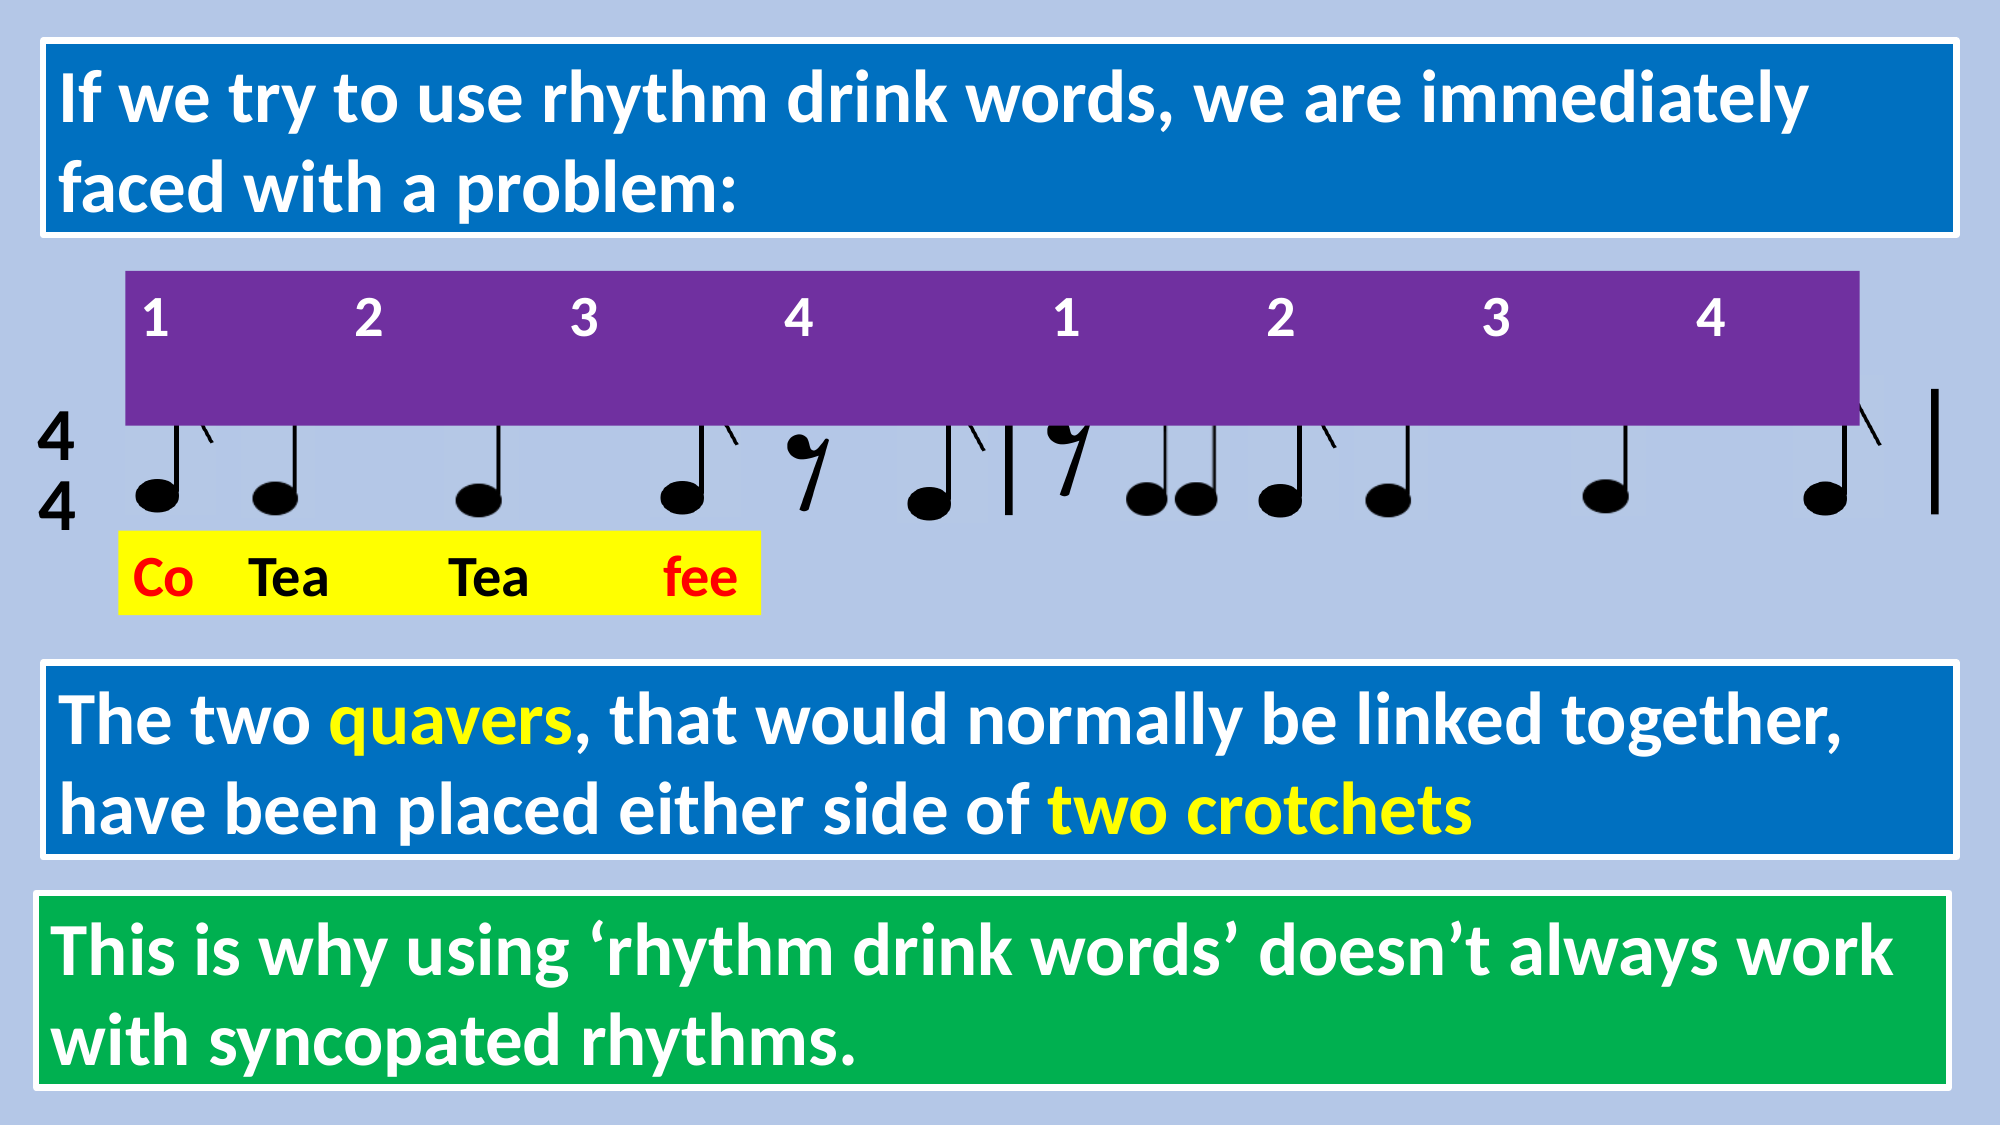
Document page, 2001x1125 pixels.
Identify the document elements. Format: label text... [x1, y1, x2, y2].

text_box 4 [22, 378, 105, 462]
text_box The two quavers, that would normally be linked together, have been placed either side of two crotchets [43, 662, 1957, 858]
text_box [1004, 426, 1014, 516]
picture [444, 379, 519, 520]
picture [1354, 379, 1428, 520]
picture [1045, 417, 1092, 500]
text_box 1 2 3 4 1 2 3 4 [125, 270, 1860, 426]
text_box This is why using ‘rhythm drink words’ doesn’t always work with syncopated rhythms. [35, 892, 1950, 1088]
picture [1793, 375, 1884, 518]
picture [1571, 374, 1646, 516]
picture [1248, 378, 1339, 520]
picture [785, 432, 831, 515]
text_box [1930, 388, 1940, 515]
picture [1120, 379, 1230, 521]
picture [650, 375, 741, 517]
text_box If we try to use rhythm drink words, we are immediately faced with a problem: [43, 40, 1957, 236]
picture [897, 381, 988, 523]
picture [241, 377, 315, 518]
picture [125, 373, 216, 515]
text_box Co Tea Tea fee [118, 530, 762, 616]
text_box 4 [23, 447, 106, 531]
